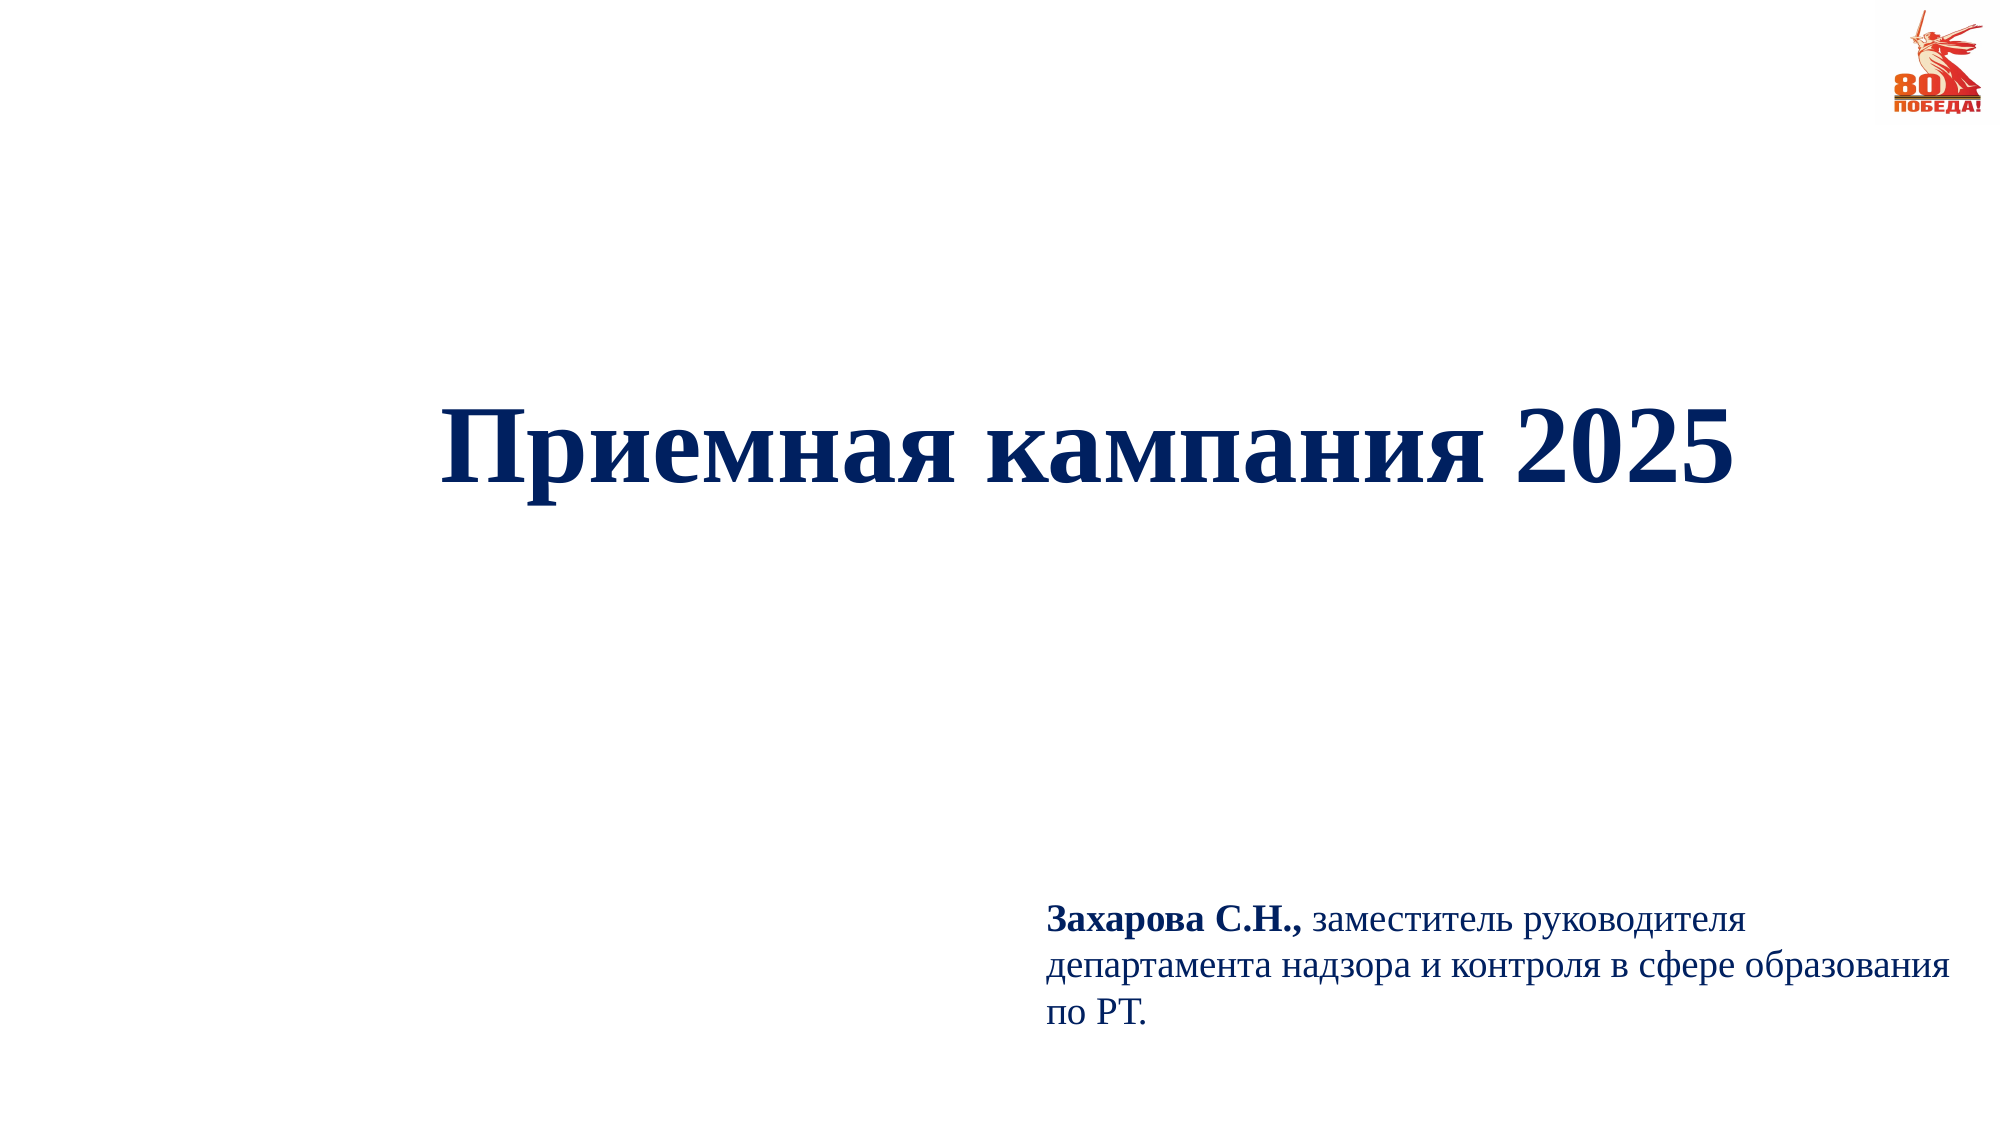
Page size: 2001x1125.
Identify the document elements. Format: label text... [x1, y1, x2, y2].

picture [1874, 0, 2000, 125]
text_box Приемная кампания 2025 [387, 364, 1792, 513]
text_box Захарова С.Н., заместитель руководителя департамента надзора и контроля в сфере образования по РТ. [1030, 840, 1978, 1085]
